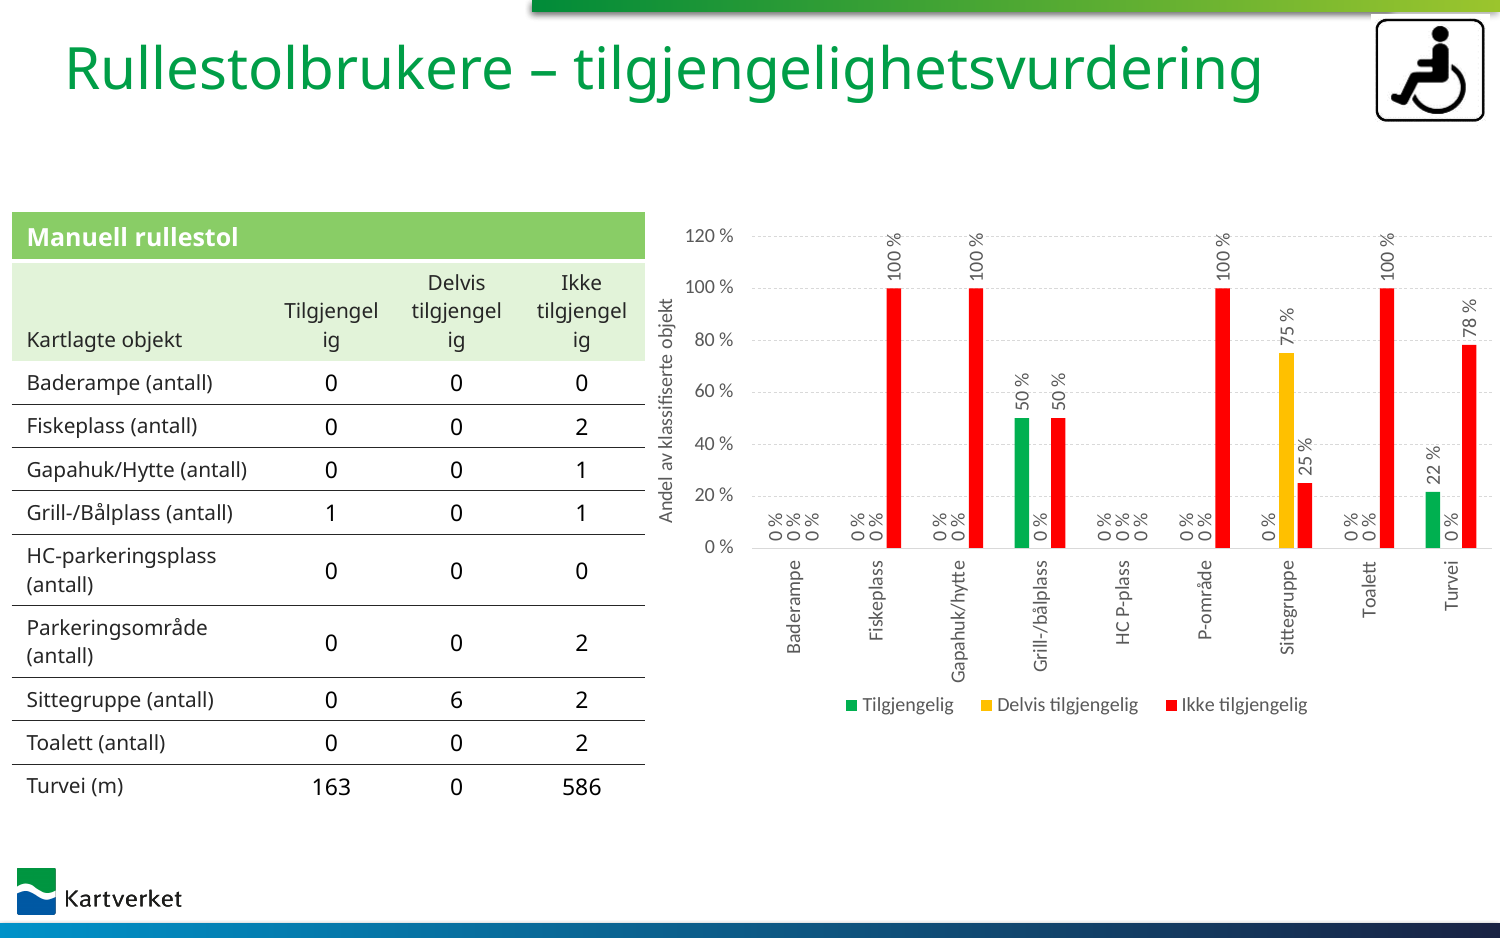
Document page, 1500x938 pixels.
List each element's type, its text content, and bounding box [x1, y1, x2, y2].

table_cell 163 [269, 765, 394, 807]
table_cell 0 [269, 405, 394, 447]
table_cell Fiskeplass (antall) [12, 405, 269, 447]
table_cell Parkeringsområde (antall) [12, 606, 269, 677]
table_cell 0 [519, 361, 638, 404]
table_cell 0 [394, 361, 519, 404]
table_cell 2 [519, 678, 638, 720]
table_cell 0 [269, 535, 394, 605]
table_cell 0 [269, 448, 394, 490]
table_cell 1 [519, 448, 638, 490]
table_header Manuell rullestol [12, 212, 645, 259]
table_cell 6 [394, 678, 519, 720]
table_cell 0 [394, 491, 519, 534]
table_cell 0 [394, 535, 519, 605]
table_cell Baderampe (antall) [12, 361, 269, 404]
table_cell 586 [519, 765, 645, 807]
picture [1371, 13, 1491, 127]
table_cell Kartlagte objekt [12, 263, 269, 361]
table_cell Toalett (antall) [12, 721, 269, 764]
table_cell Sittegruppe (antall) [12, 678, 269, 720]
table_cell 0 [269, 678, 394, 720]
table_cell 0 [519, 535, 638, 605]
table_cell 2 [519, 606, 638, 677]
table_cell 0 [269, 361, 394, 404]
table_cell HC-parkeringsplass (antall) [12, 535, 269, 605]
table_cell Delvis tilgjengelig [394, 263, 519, 361]
text_box Rullestolbrukere – tilgjengelighetsvurdering [49, 12, 1372, 109]
table_cell 1 [269, 491, 394, 534]
table_cell 0 [394, 405, 519, 447]
table_cell 2 [519, 721, 645, 764]
table_cell 0 [394, 606, 519, 677]
table_cell 0 [269, 606, 394, 677]
table_cell Gapahuk/Hytte (antall) [12, 448, 269, 490]
table_cell 1 [519, 491, 638, 534]
table_cell 2 [519, 405, 638, 447]
table_cell 0 [269, 721, 394, 764]
picture [643, 218, 1500, 728]
table_cell Grill-/Bålplass (antall) [12, 491, 269, 534]
table_cell 0 [394, 765, 519, 807]
table_cell Tilgjengelig [269, 263, 394, 361]
table_cell 0 [394, 448, 519, 490]
table_cell Turvei (m) [12, 765, 269, 807]
table_cell Ikke tilgjengelig [519, 263, 638, 361]
table_cell 0 [394, 721, 519, 764]
